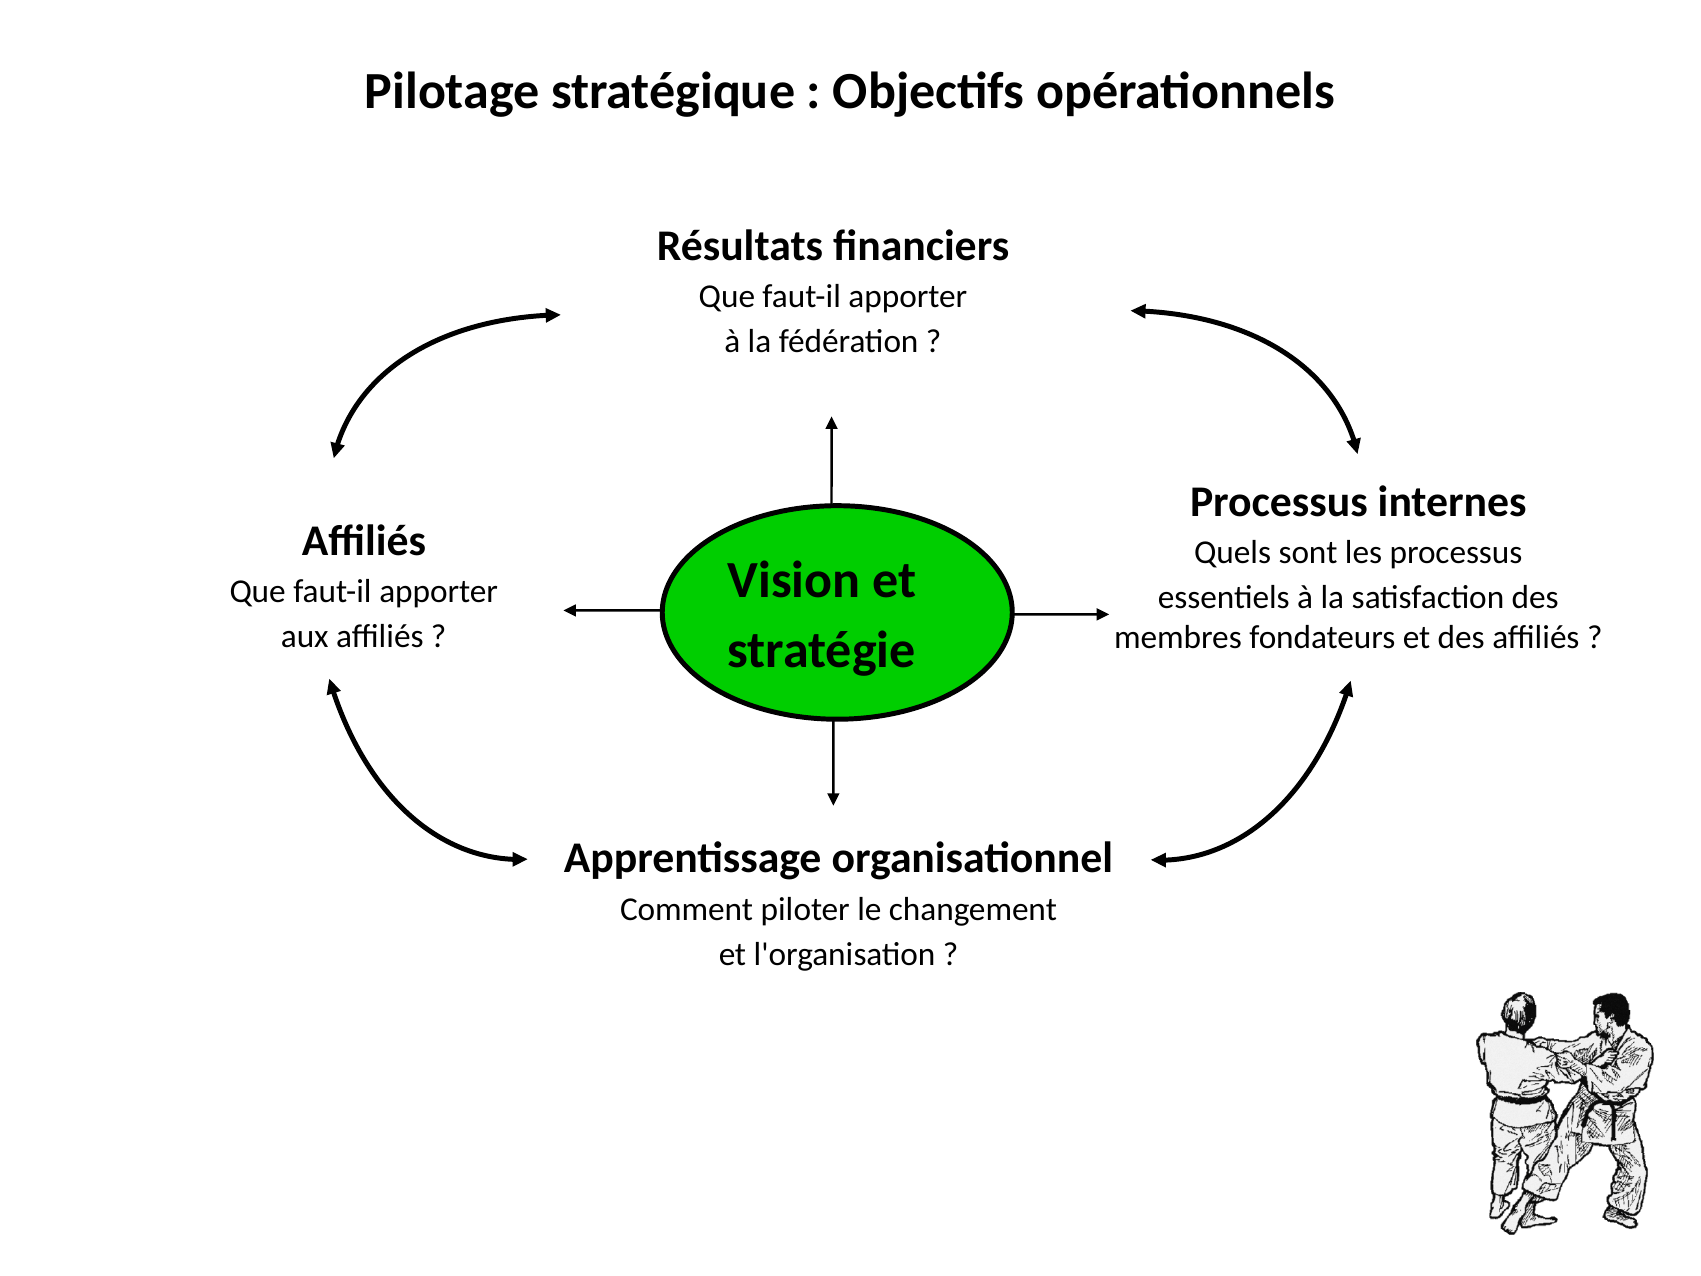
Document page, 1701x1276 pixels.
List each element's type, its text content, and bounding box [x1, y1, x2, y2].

picture [1476, 991, 1654, 1235]
text_box Pilotage stratégique : Objectifs opérationnels [0, 56, 1701, 145]
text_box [127, 216, 1608, 1014]
